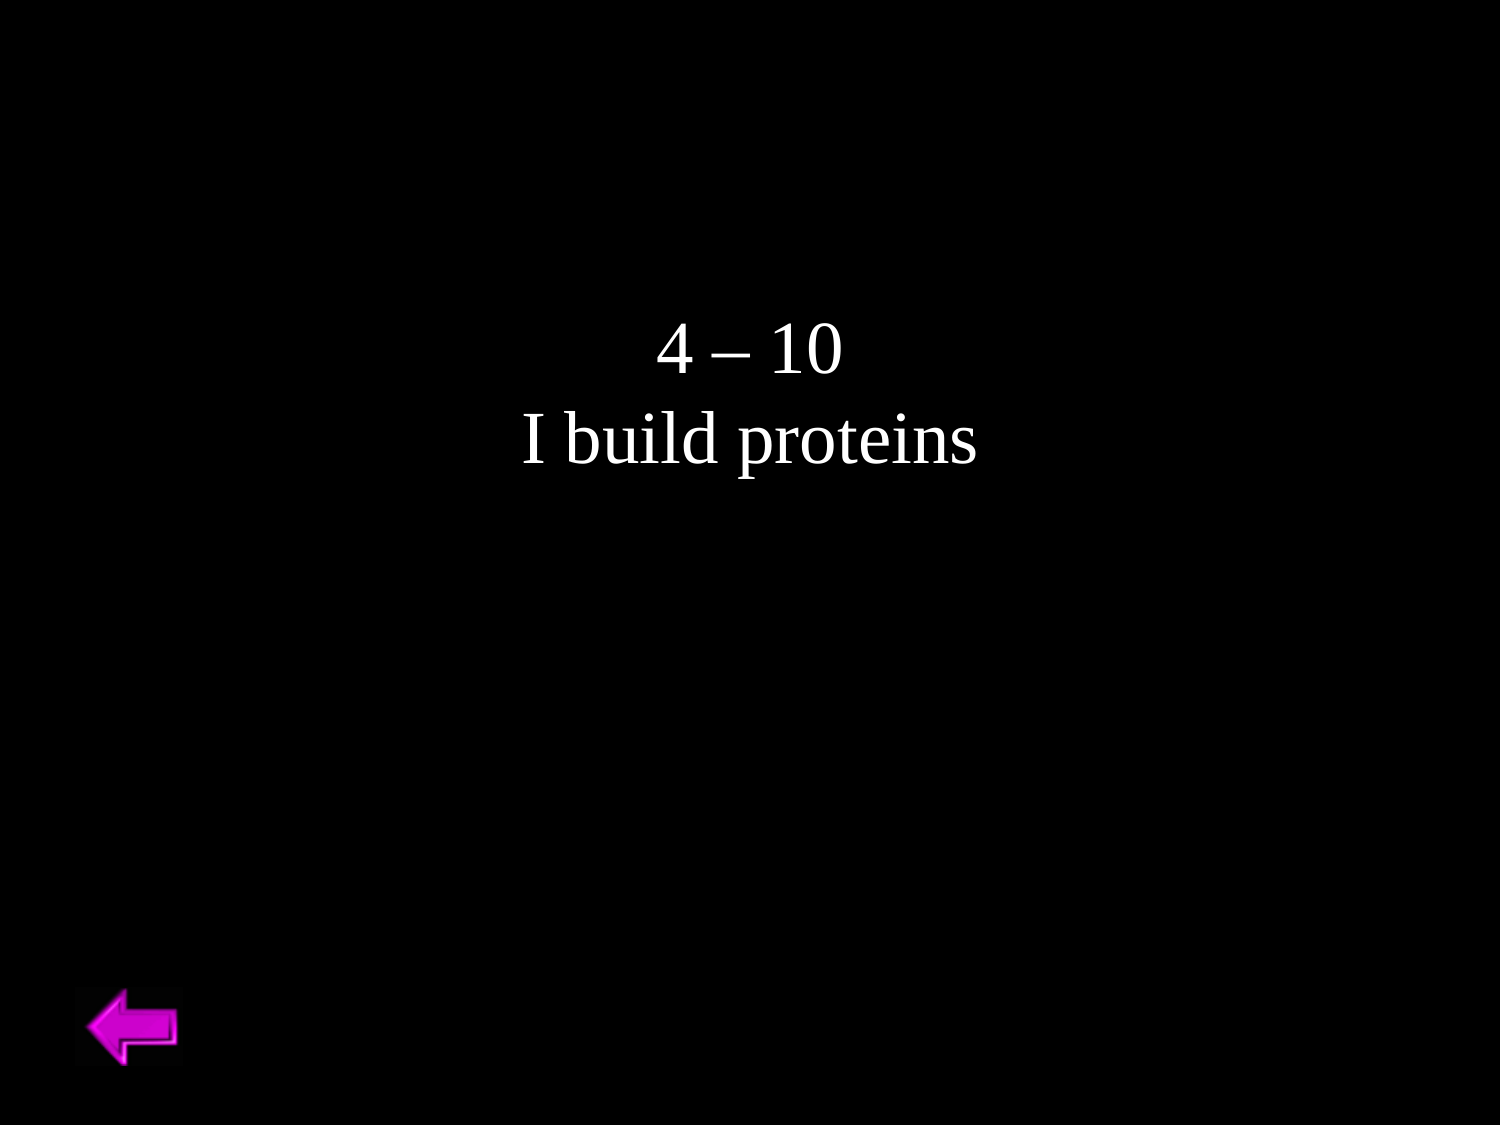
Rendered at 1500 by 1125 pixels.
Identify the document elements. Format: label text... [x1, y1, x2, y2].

picture [74, 987, 183, 1066]
text_box 4 – 10 I build proteins [12, 290, 1488, 486]
